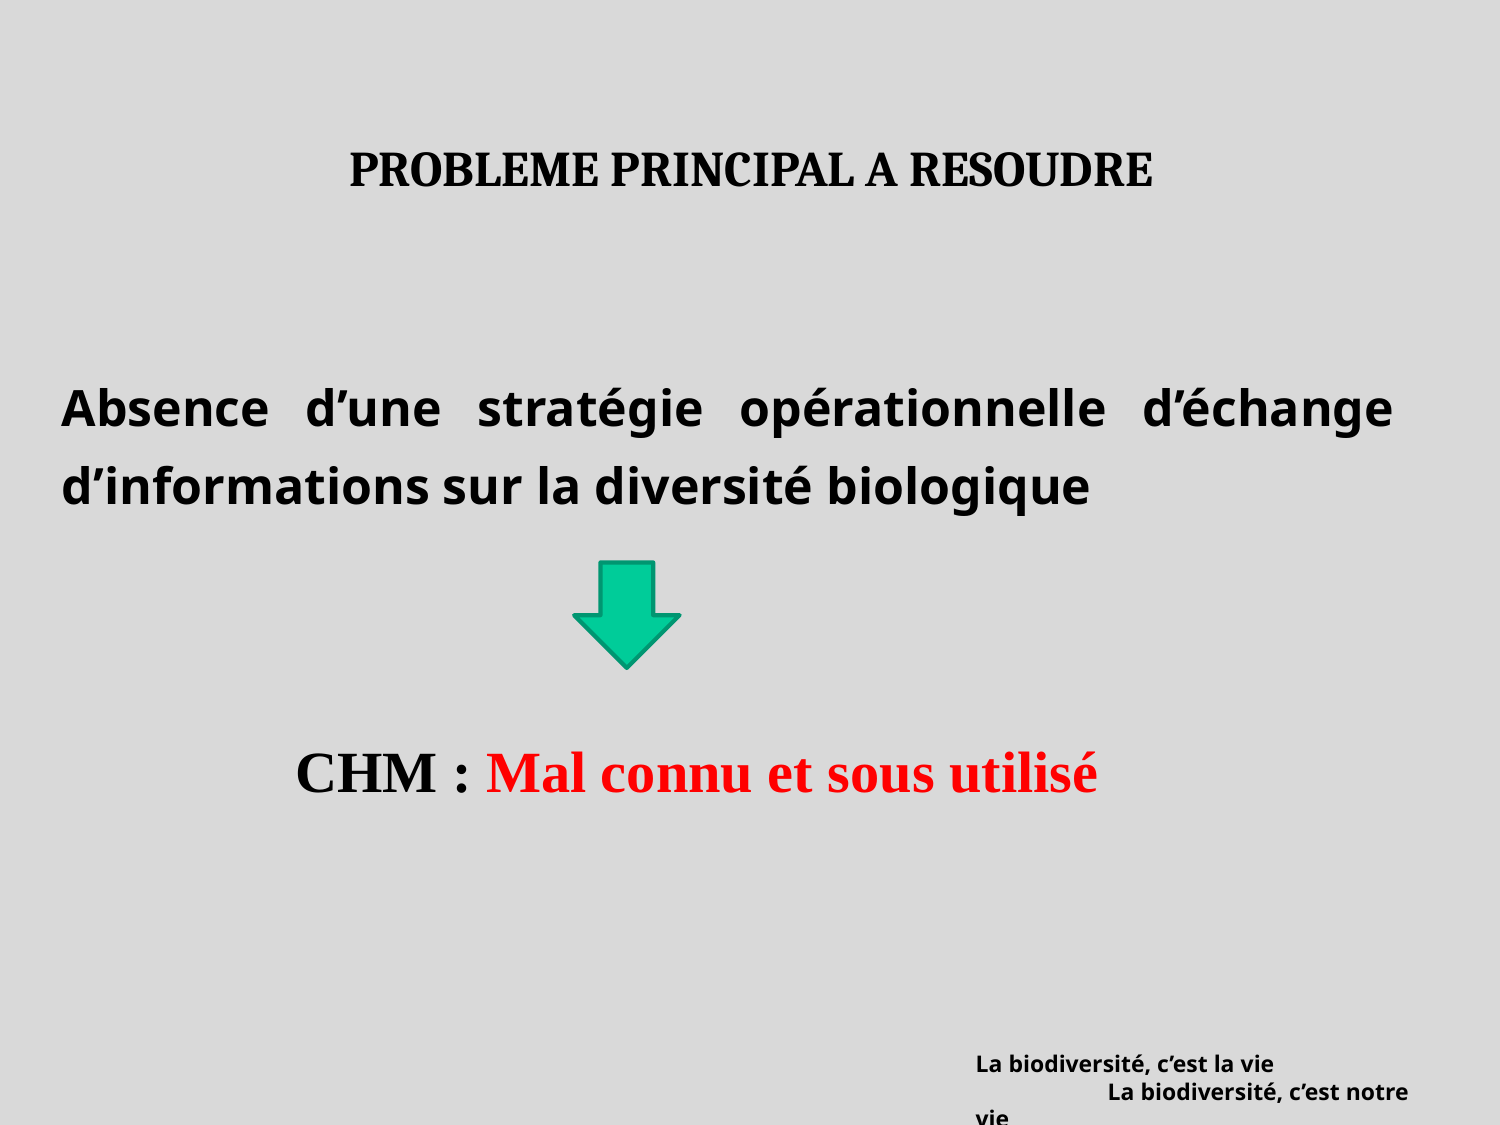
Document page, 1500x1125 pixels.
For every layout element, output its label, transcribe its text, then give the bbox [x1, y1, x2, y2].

text_box Absence d’une stratégie opérationnelle d’échange d’informations sur la diversité biologique [46, 351, 1410, 523]
text_box PROBLEME PRINCIPAL A RESOUDRE [70, 128, 1433, 204]
text_box [572, 560, 682, 671]
text_box La biodiversité, c’est la vie La biodiversité, c’est notre vie [960, 1042, 1430, 1125]
text_box CHM : Mal connu et sous utilisé [35, 726, 1360, 812]
